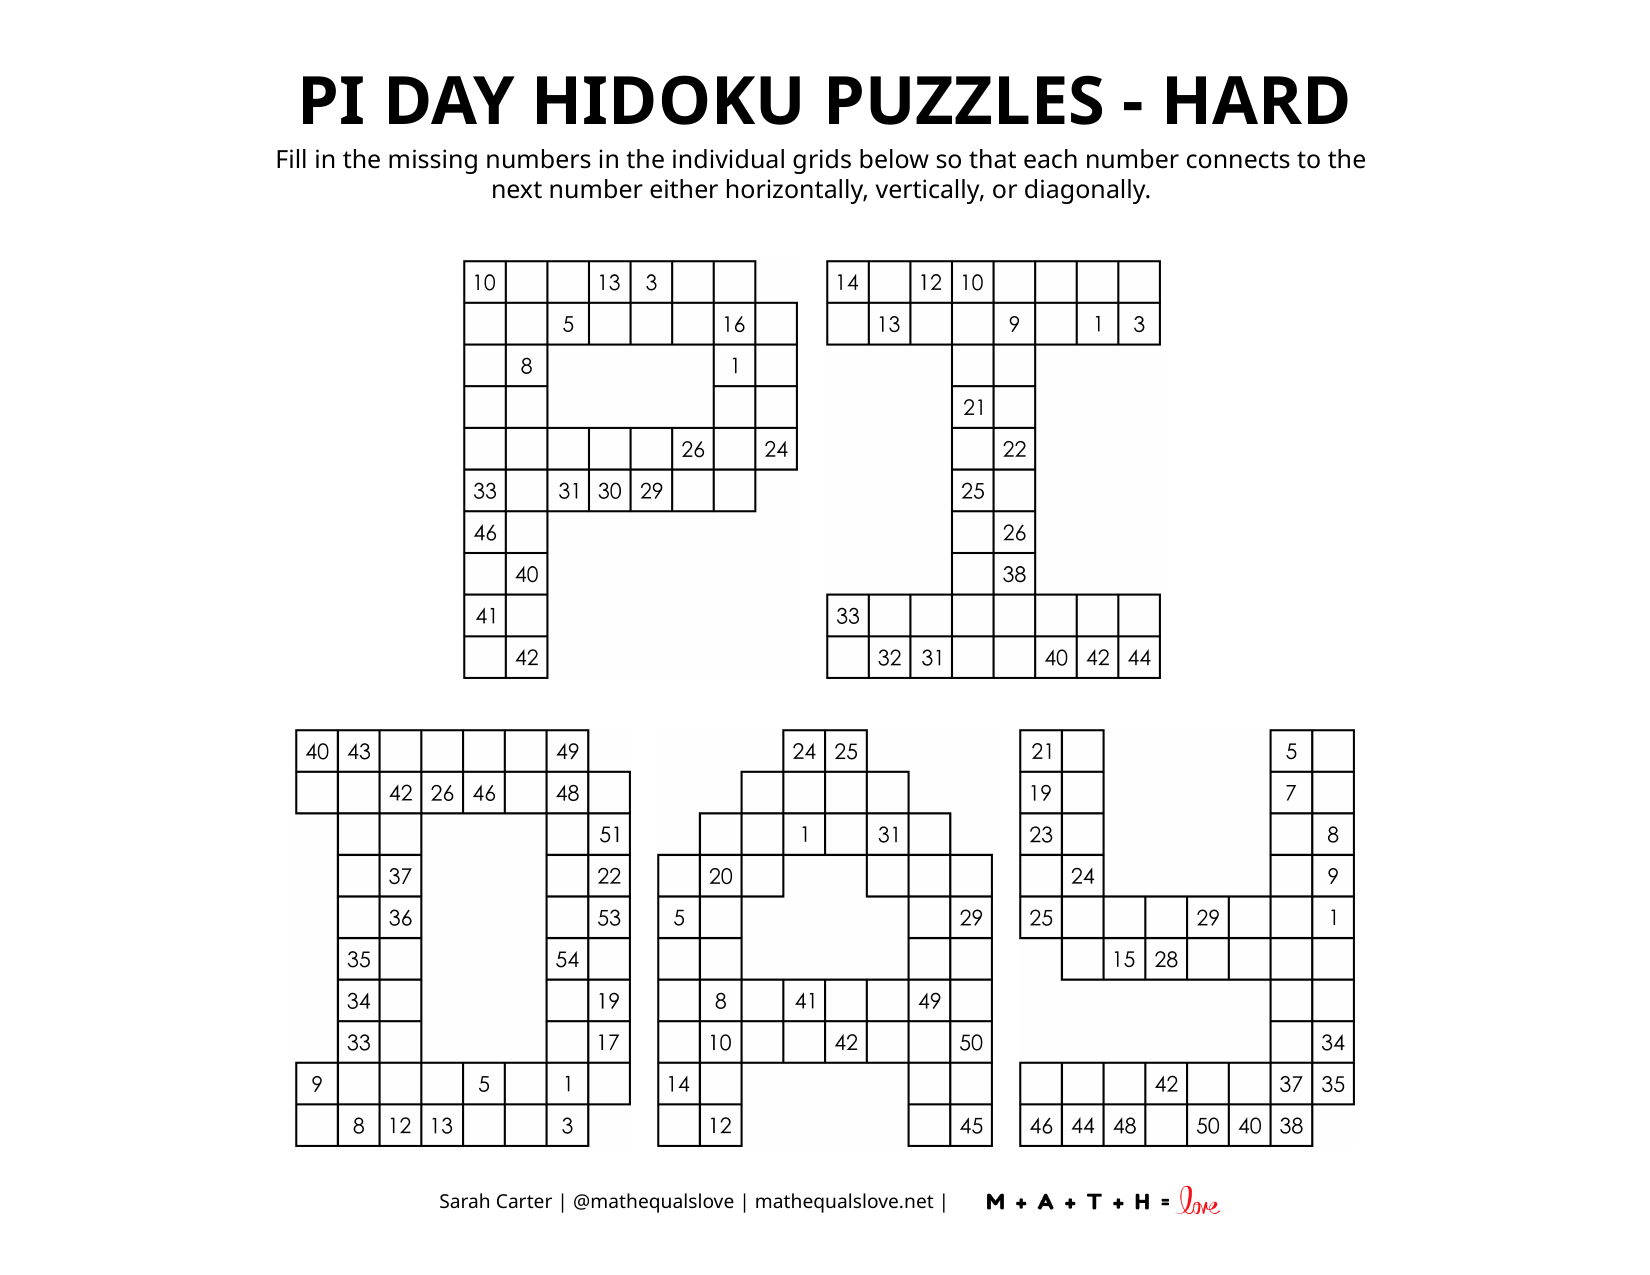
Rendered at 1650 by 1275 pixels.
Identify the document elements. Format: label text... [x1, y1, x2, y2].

picture [293, 727, 632, 1149]
picture [824, 259, 1163, 681]
text_box Sarah Carter | @mathequalslove | mathequalslove.net | [424, 1182, 1259, 1220]
picture [461, 259, 800, 681]
picture [655, 727, 994, 1149]
picture [1018, 727, 1357, 1149]
text_box PI DAY HIDOKU PUZZLES - HARD [76, 50, 1574, 135]
text_box Fill in the missing numbers in the individual grids below so that each number connects to the next number either horizontally, vertically, or diagonally. [0, 135, 1650, 211]
picture [978, 1183, 1226, 1218]
